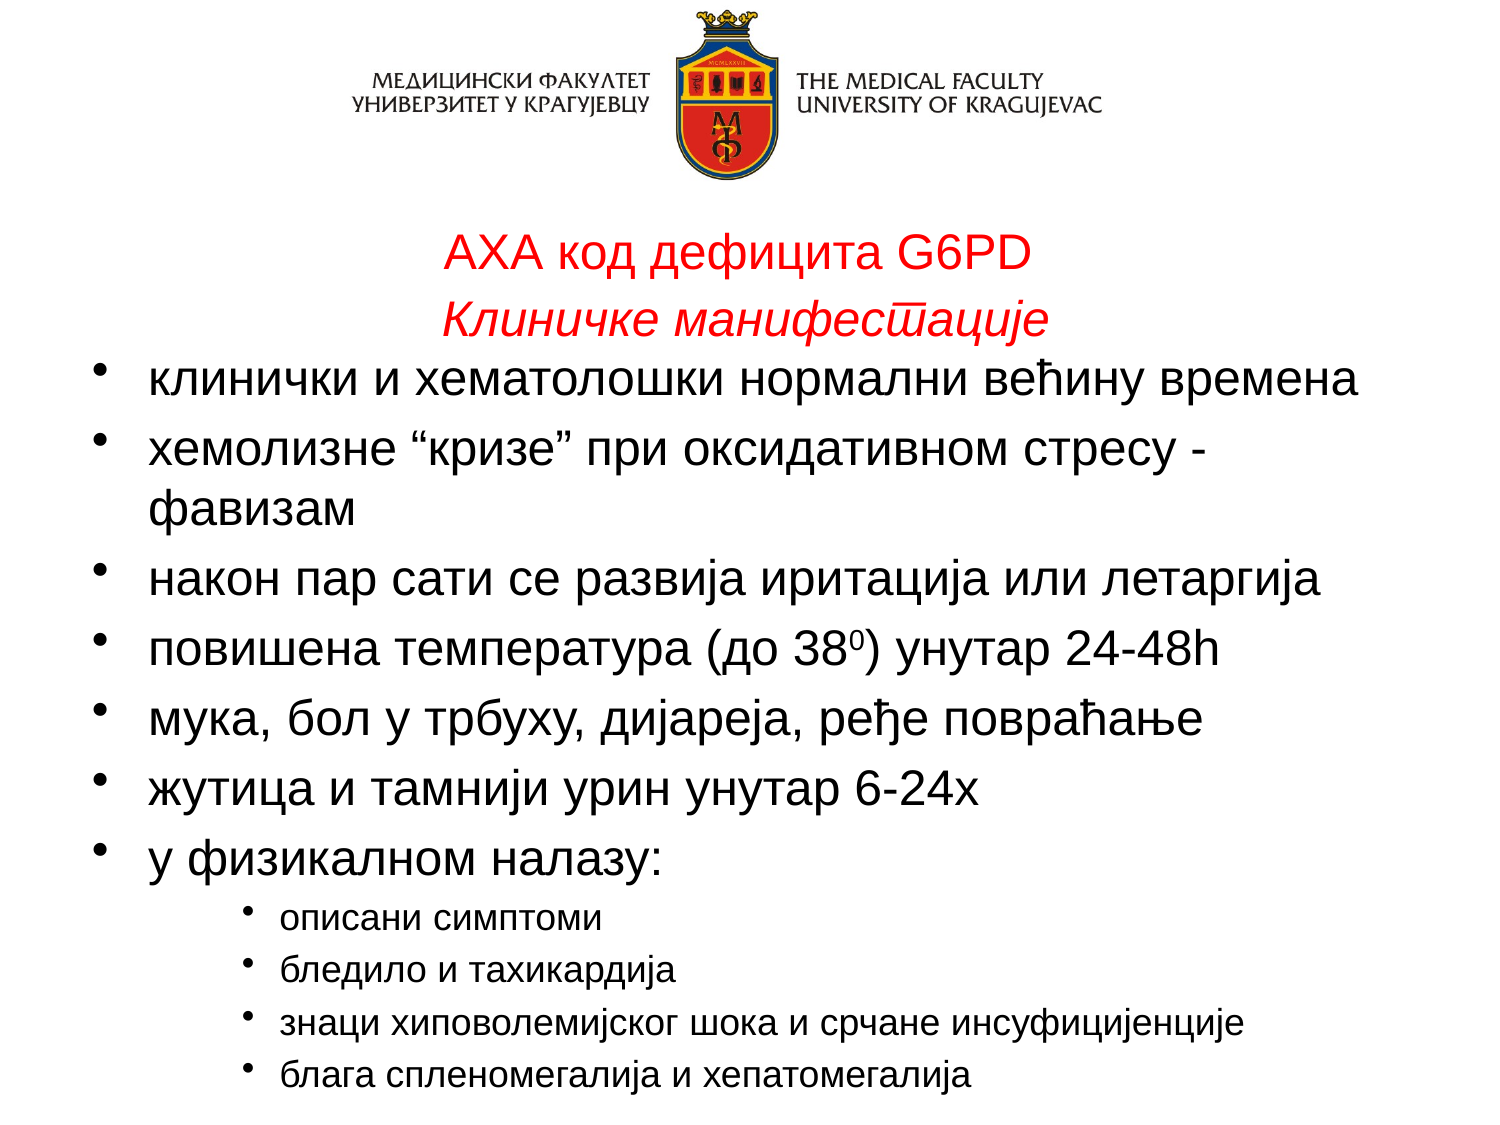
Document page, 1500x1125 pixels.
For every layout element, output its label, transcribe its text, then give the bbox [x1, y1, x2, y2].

title АХА код дефицита G6PD Клиничке манифeстaцијe [0, 172, 1500, 361]
list клинички и хематолошки нормални већину времена хемолизне “кризе” при оксидативном стресу - фавизам након пар сати се развија иритација или летаргија повишена температура (до 380) унутар 24-48h мука, бол у трбуху, дијареја, ређе повраћање жутица и тамнији урин унутар 6-24х у физикалном налазу: описани симптоми бледило и тахикардија знаци хиповолемијског шока и срчане инсуфицијенције блага спленомегалија и хепатомегалија [76, 337, 1428, 1081]
picture [328, 0, 1125, 172]
